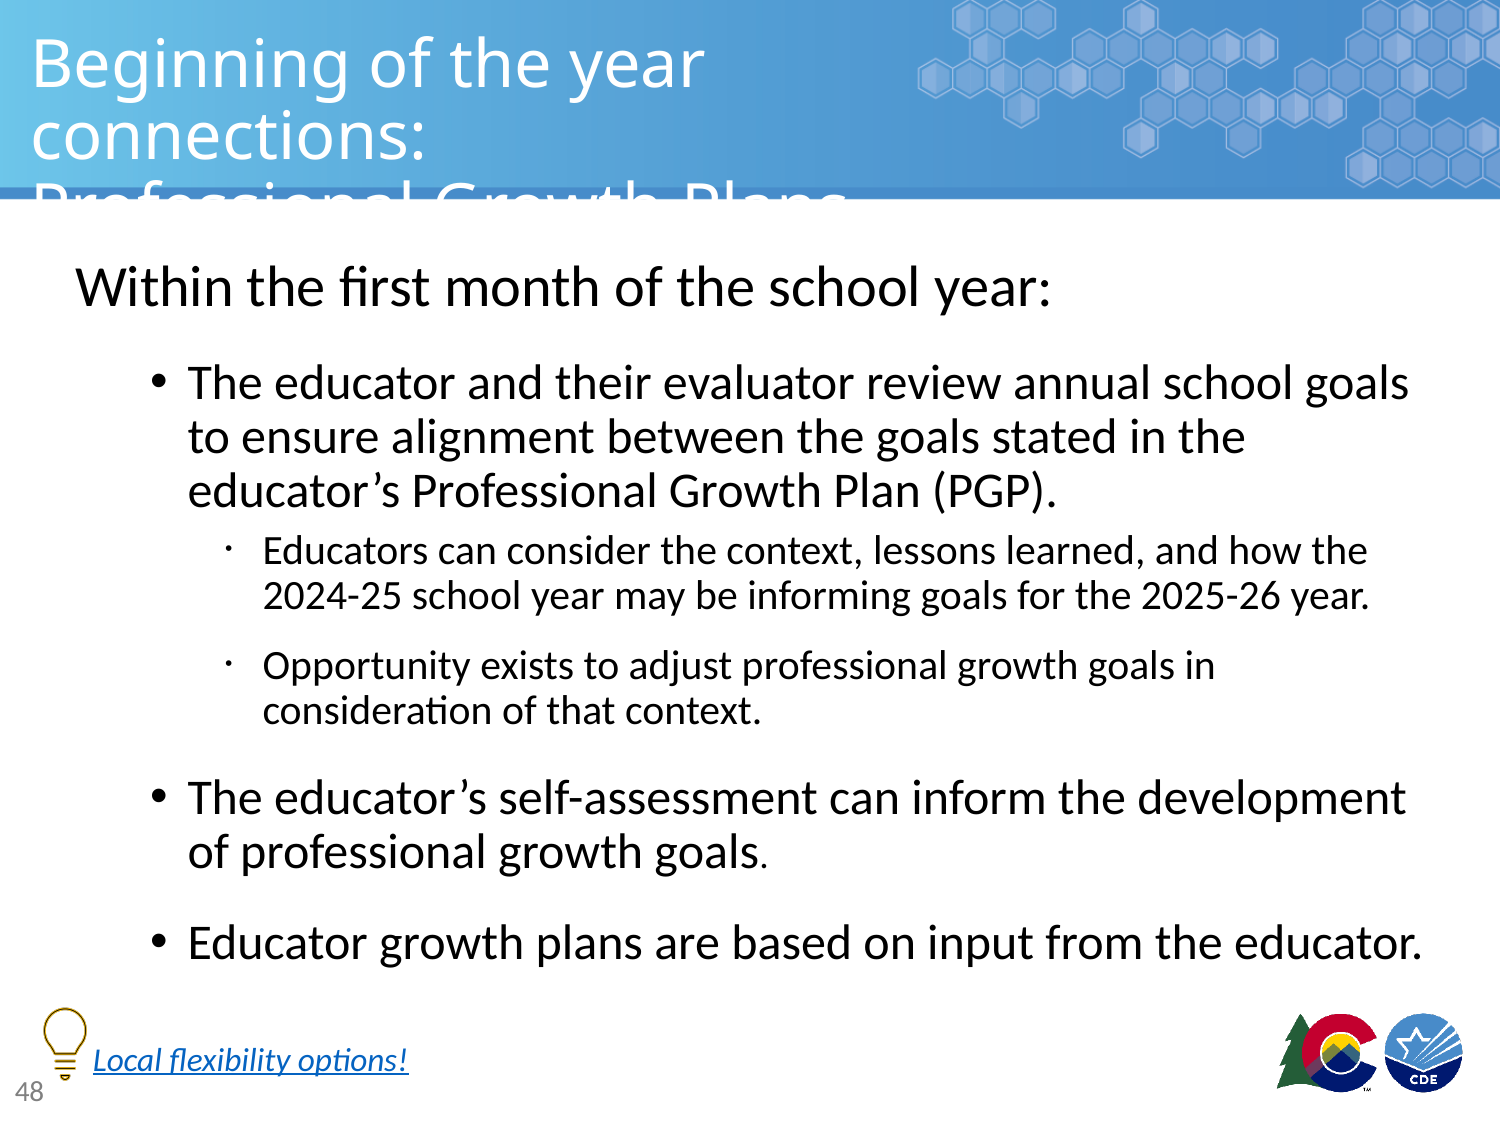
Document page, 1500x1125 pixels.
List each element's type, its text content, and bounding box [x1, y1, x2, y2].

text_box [24, 1001, 444, 1087]
picture [1275, 1012, 1463, 1093]
picture [0, 0, 1500, 200]
title Beginning of the year connections: Professional Growth Plans (PGP) [30, 30, 1018, 197]
slide_number 48 [0, 1064, 338, 1125]
list Within the first month of the school year: The educator and their evaluator review annual school goals to ensure alignment between the goals stated in the educator’s Professional Growth Plan (PGP). Educators can consider the context, lessons learned, and how the 2024-25 school year may be informing goals for the 2025-26 year. Opportunity exists to adjust professional growth goals in consideration of that context. The educator’s self-assessment can inform the development of professional growth goals. Educator growth plans are based on input from the educator. [75, 255, 1425, 1045]
